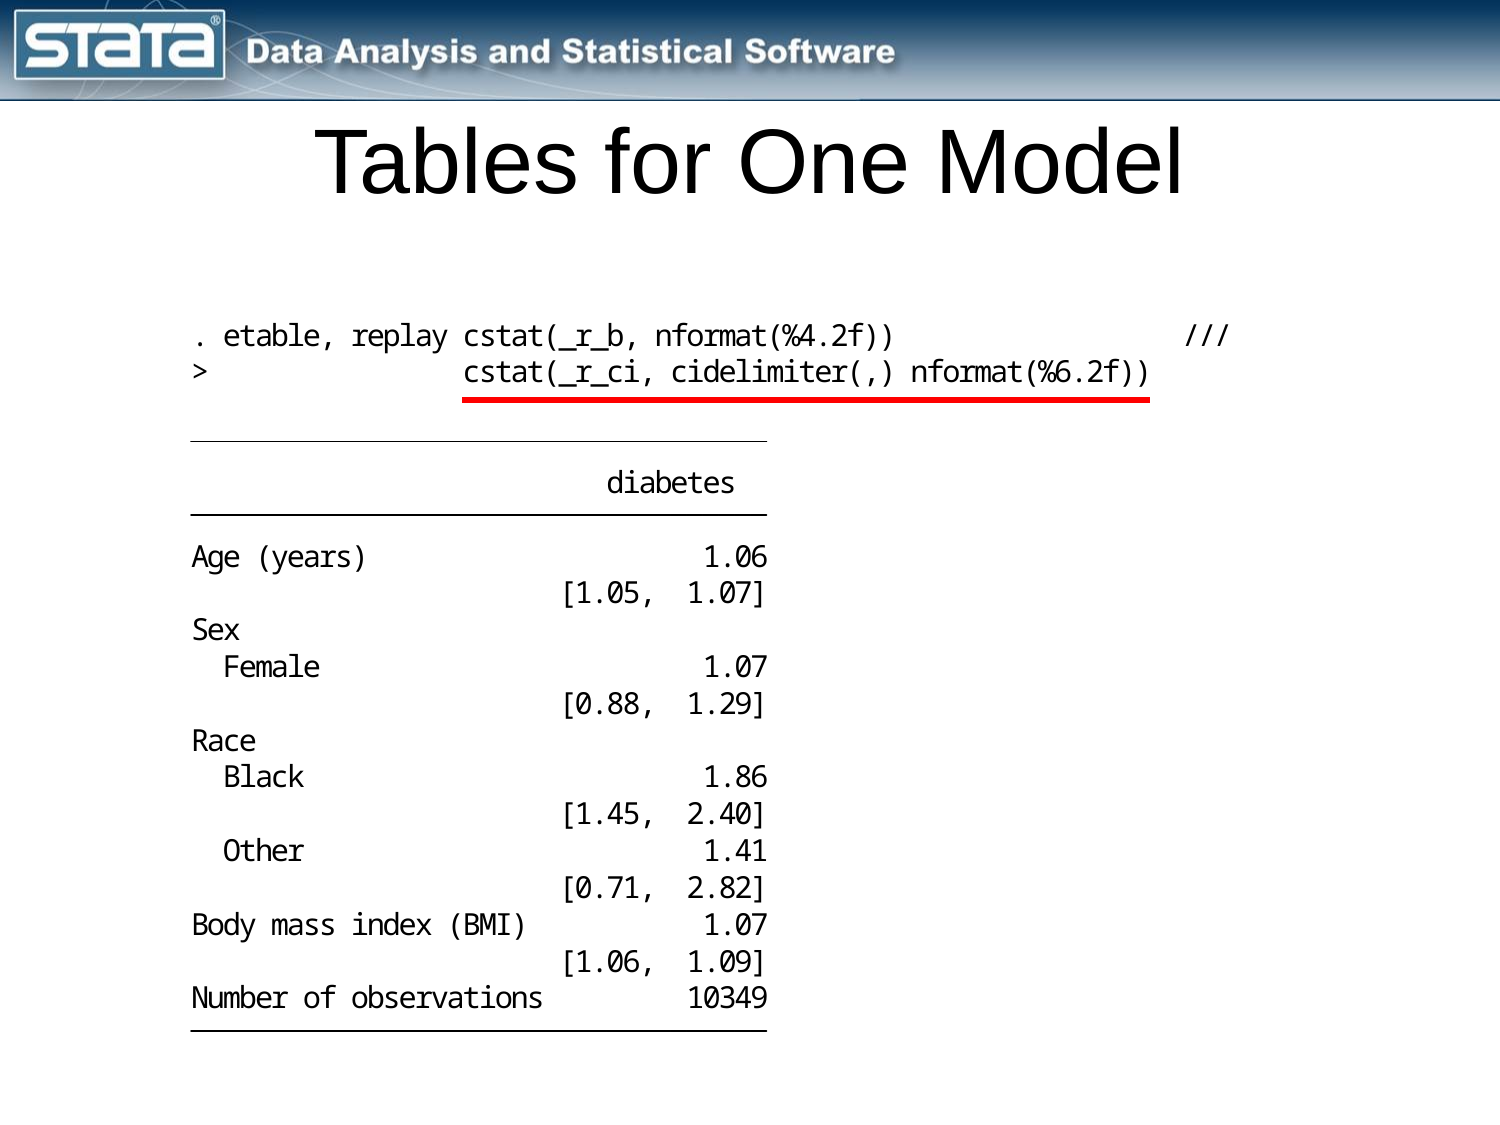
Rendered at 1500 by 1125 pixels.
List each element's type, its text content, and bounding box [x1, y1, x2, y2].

picture [0, 0, 1500, 102]
title Tables for One Model [0, 108, 1500, 213]
picture [174, 313, 1277, 1051]
